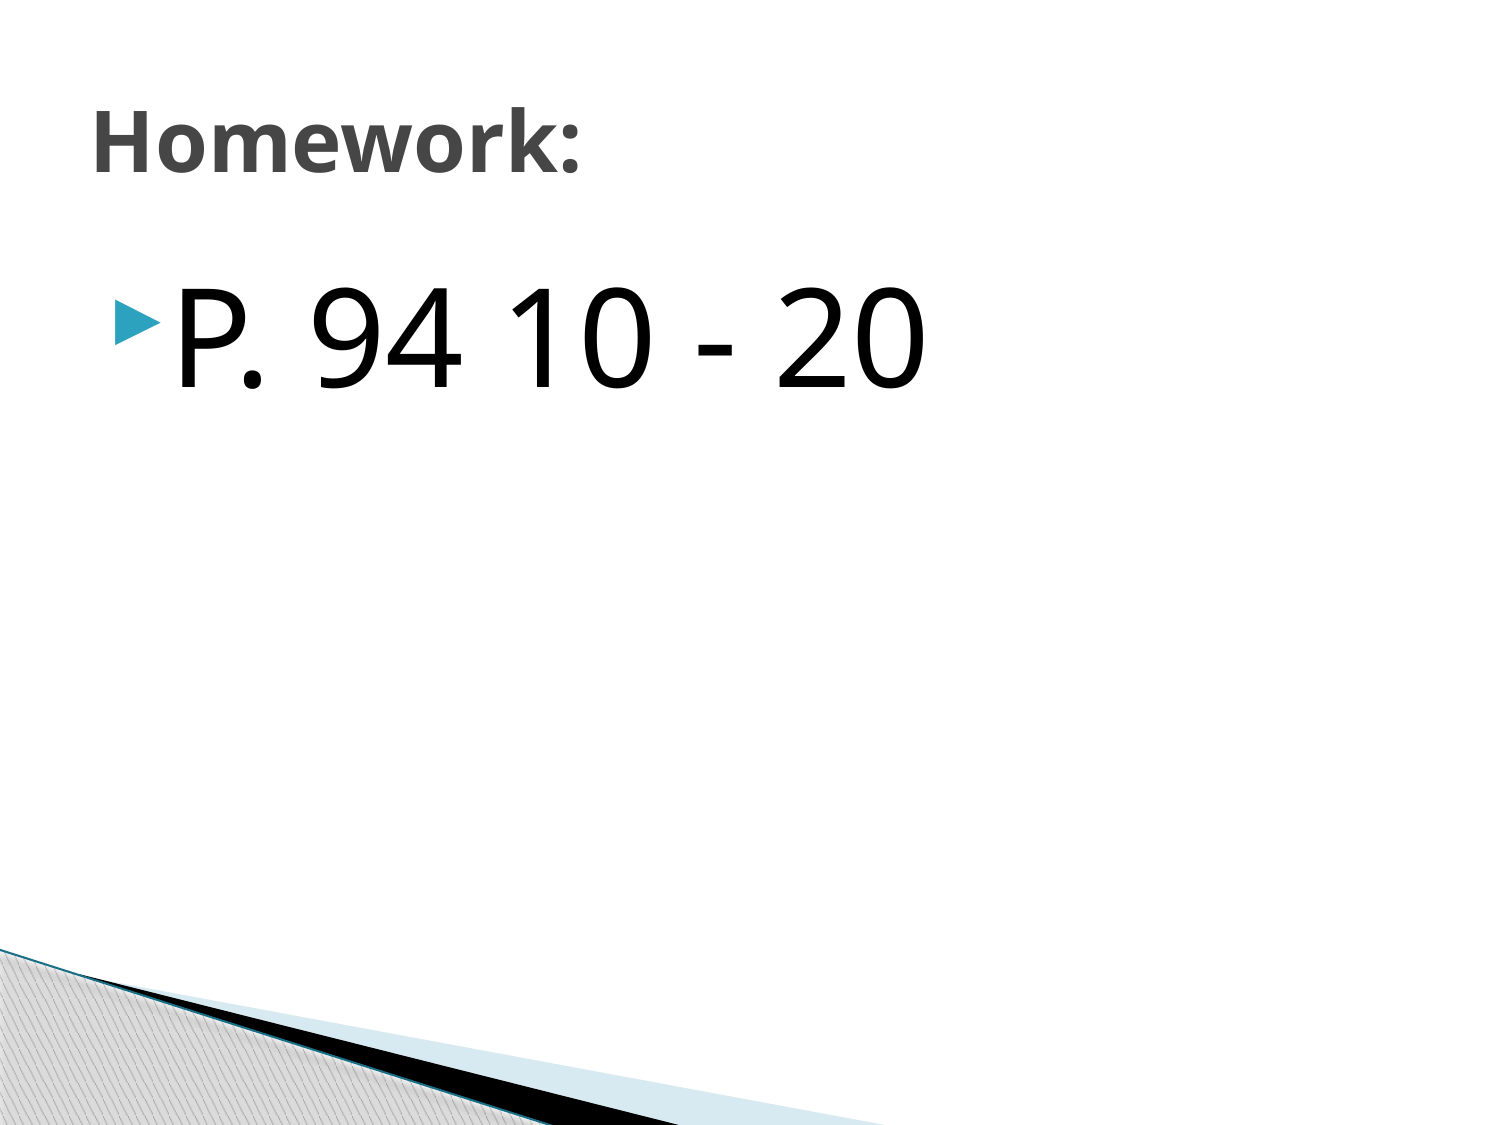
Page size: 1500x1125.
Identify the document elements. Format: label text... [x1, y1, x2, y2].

list P. 94 10 - 20 [75, 243, 1425, 986]
title Homework: [75, 45, 1425, 233]
